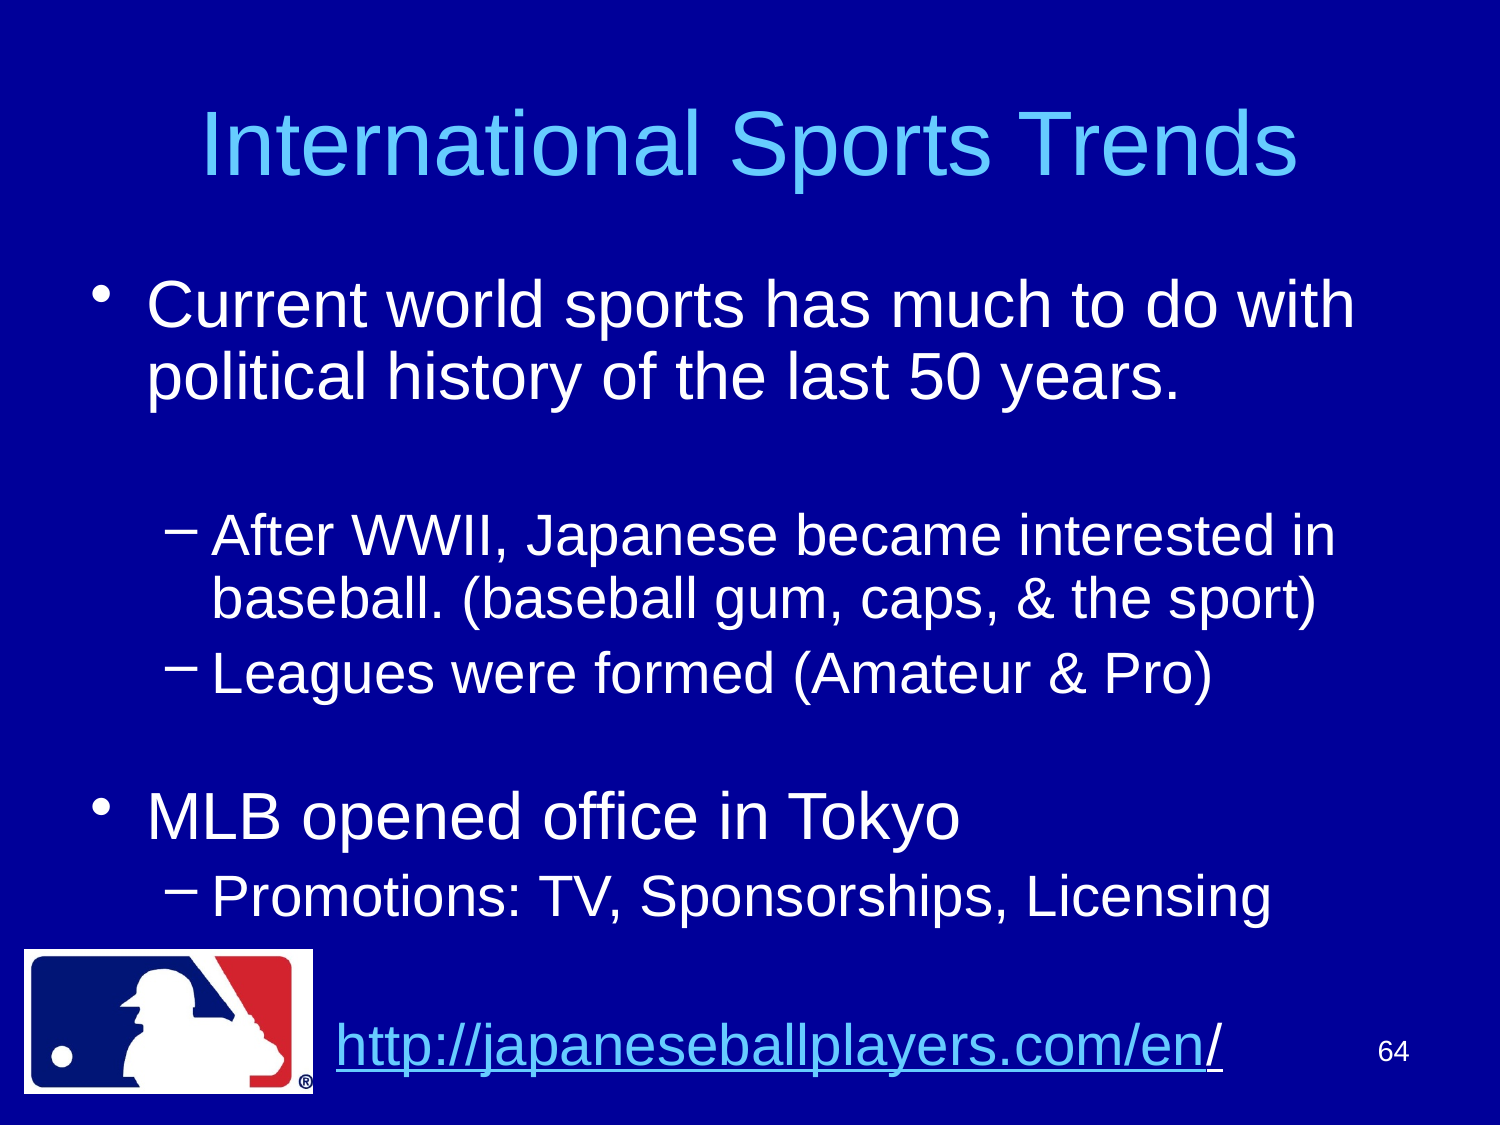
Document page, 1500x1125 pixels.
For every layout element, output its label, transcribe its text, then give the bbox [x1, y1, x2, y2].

title International Sports Trends [74, 44, 1426, 233]
slide_number 64 [1074, 1024, 1425, 1103]
list Current world sports has much to do with political history of the last 50 years. After WWII, Japanese became interested in baseball. (baseball gum, caps, & the sport) Leagues were formed (Amateur & Pro) MLB opened office in Tokyo Promotions: TV, Sponsorships, Licensing http://japaneseballplayers.com/en/ [74, 262, 1426, 1006]
picture [24, 949, 313, 1094]
